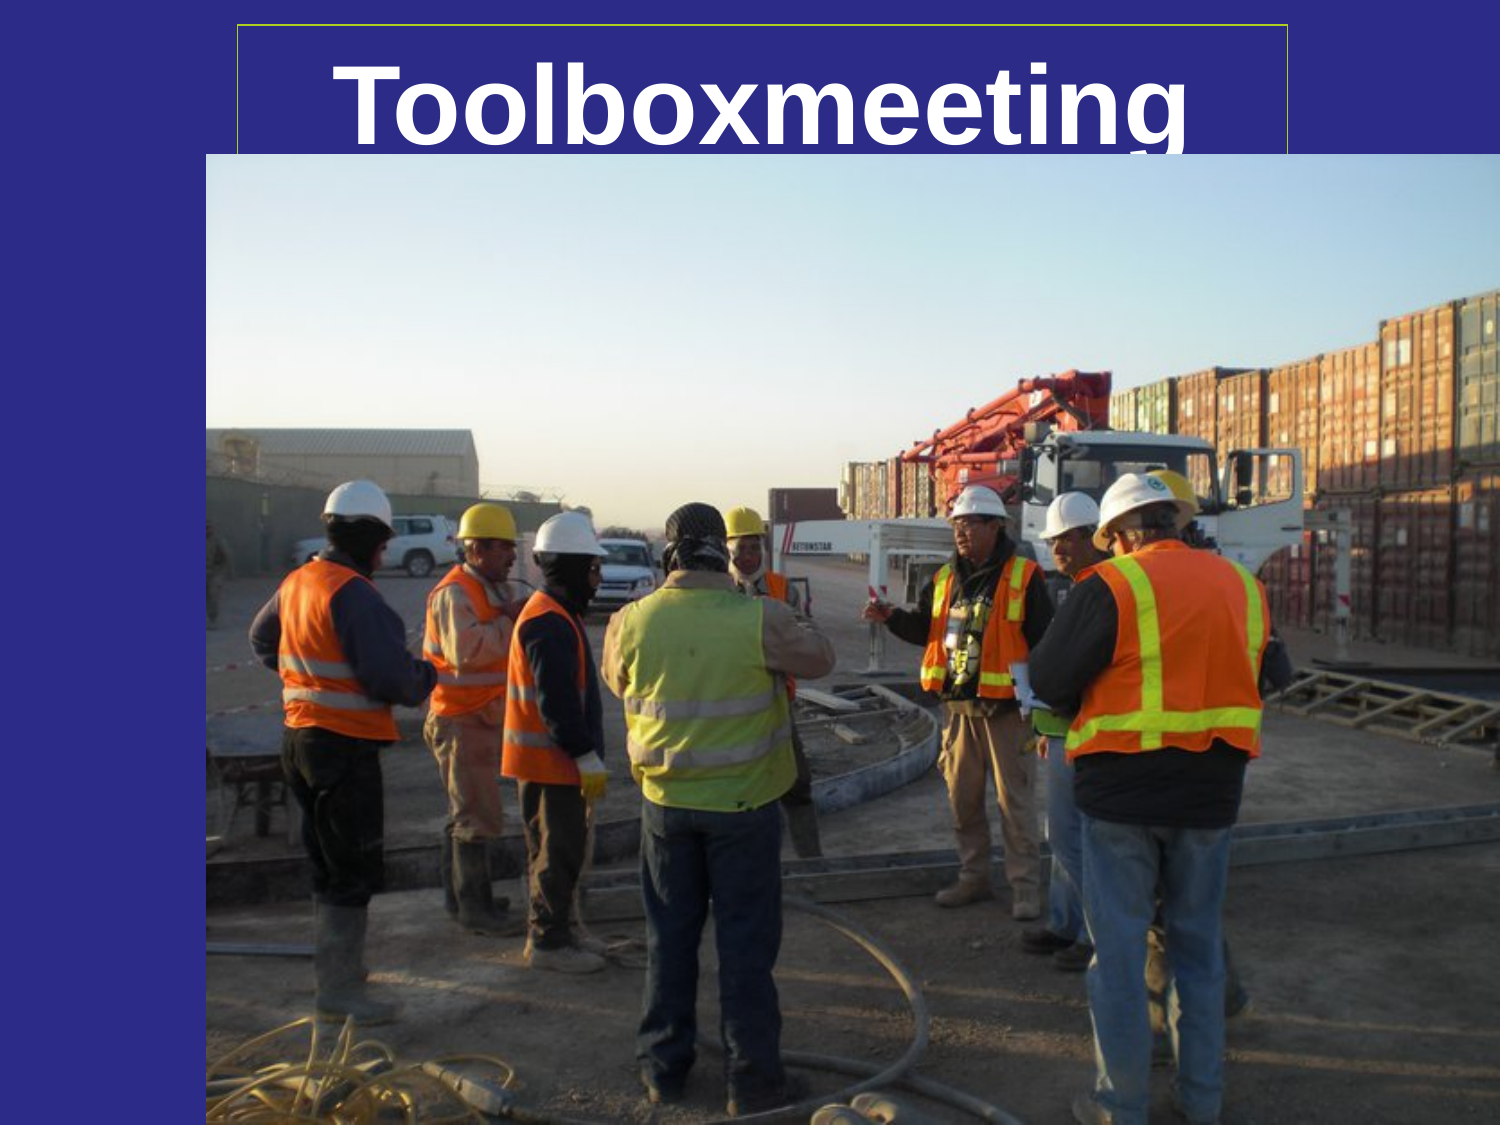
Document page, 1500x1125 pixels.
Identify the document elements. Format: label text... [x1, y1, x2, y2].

picture [206, 154, 1500, 1125]
title Toolboxmeeting [237, 24, 1288, 153]
